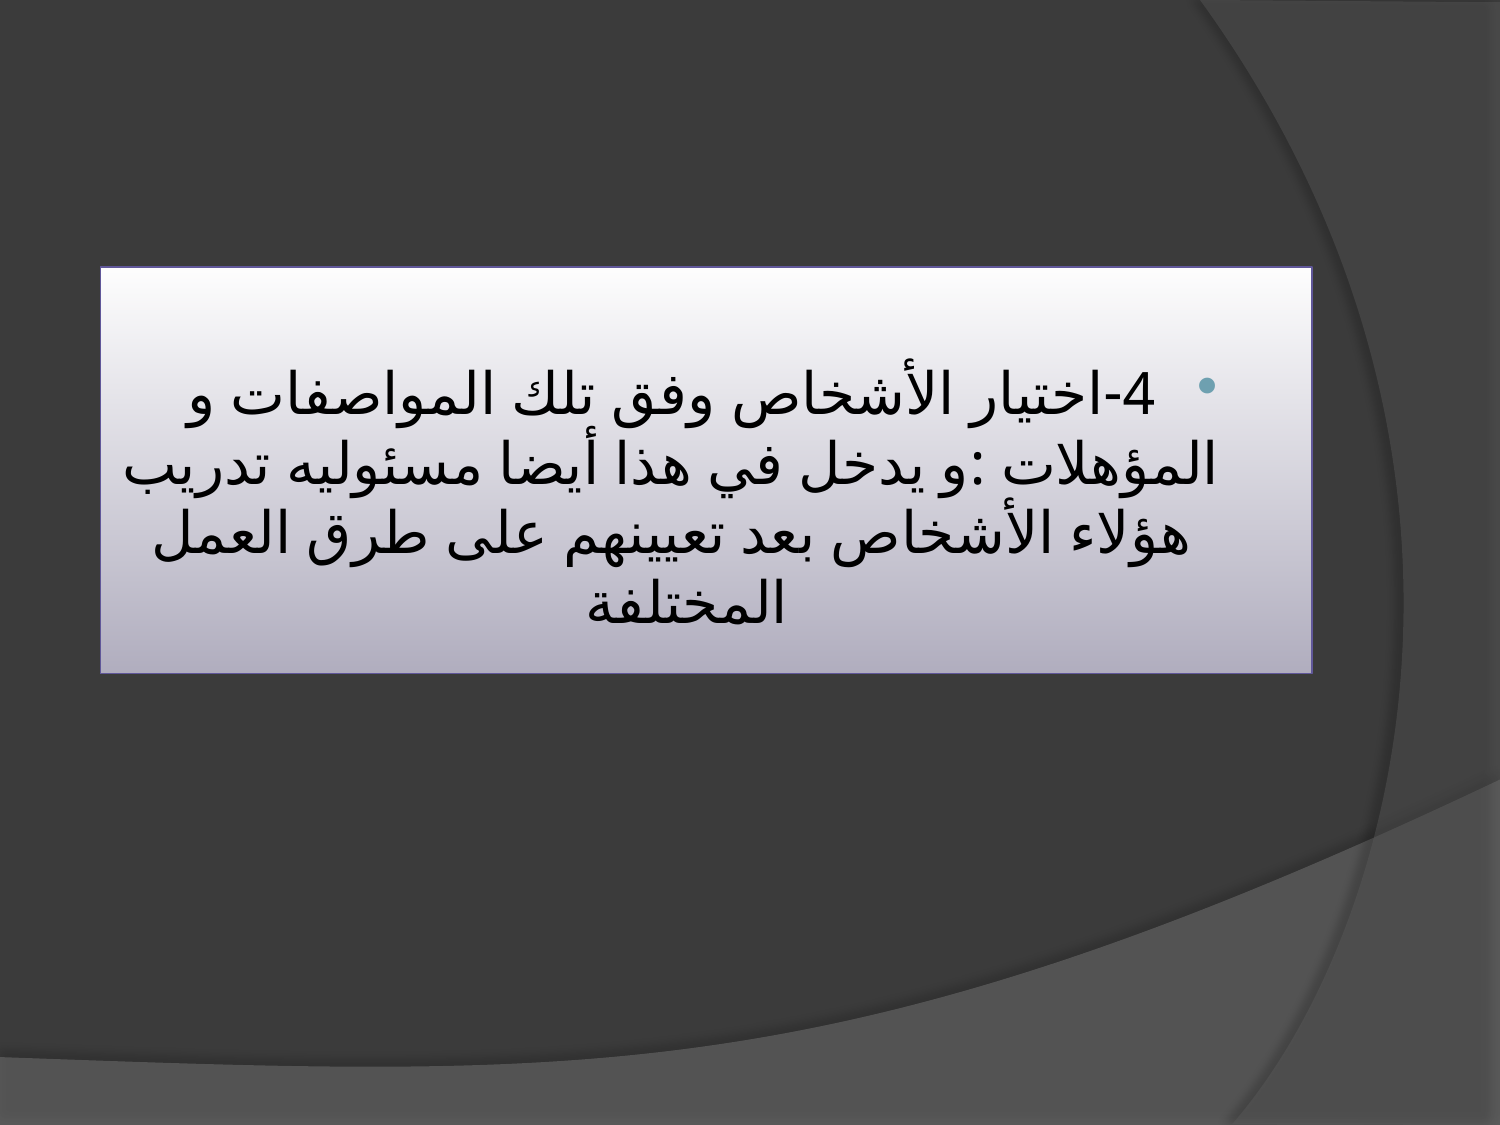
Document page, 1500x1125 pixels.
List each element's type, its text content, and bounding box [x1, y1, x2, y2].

list 4-اختيار الأشخاص وفق تلك المواصفات و المؤهلات :و يدخل في هذا أيضا مسئوليه تدريب هؤلاء الأشخاص بعد تعيينهم على طرق العمل المختلفة [100, 266, 1313, 674]
